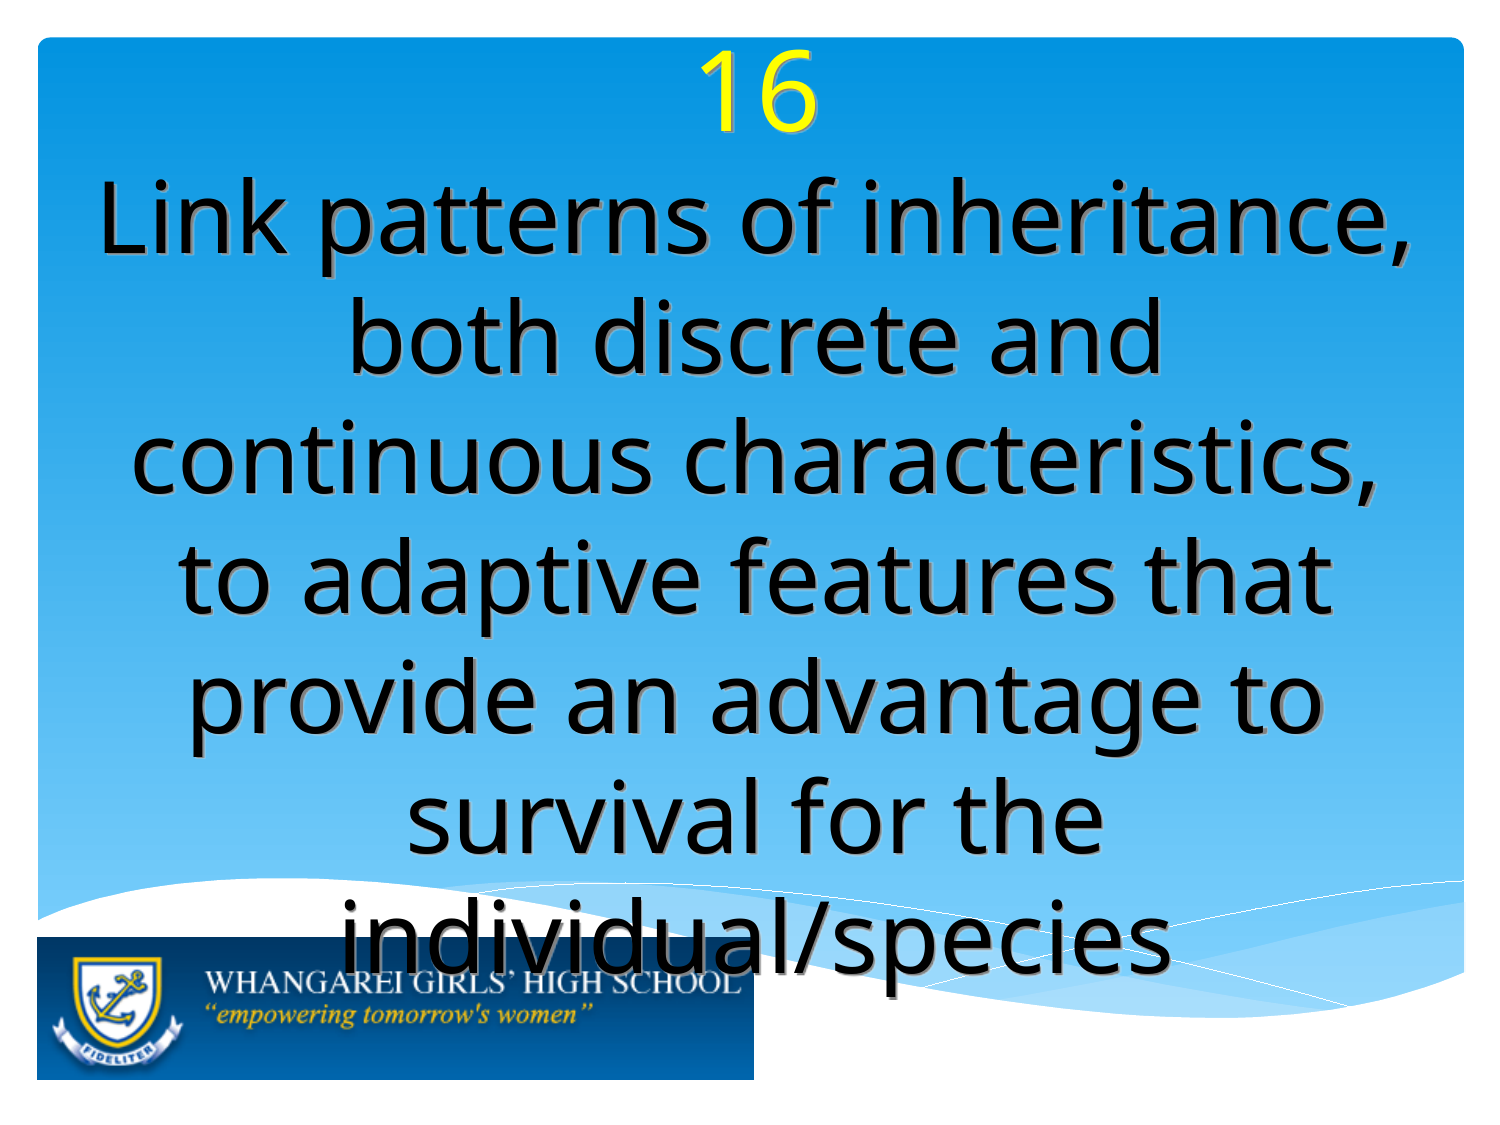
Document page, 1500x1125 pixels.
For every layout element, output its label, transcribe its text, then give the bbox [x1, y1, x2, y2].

text_box 16 Link patterns of inheritance, both discrete and continuous characteristics, to adaptive features that provide an advantage to survival for the individual/species [74, 99, 1438, 913]
picture [763, 50, 816, 99]
picture [37, 937, 754, 1080]
picture [703, 51, 734, 99]
